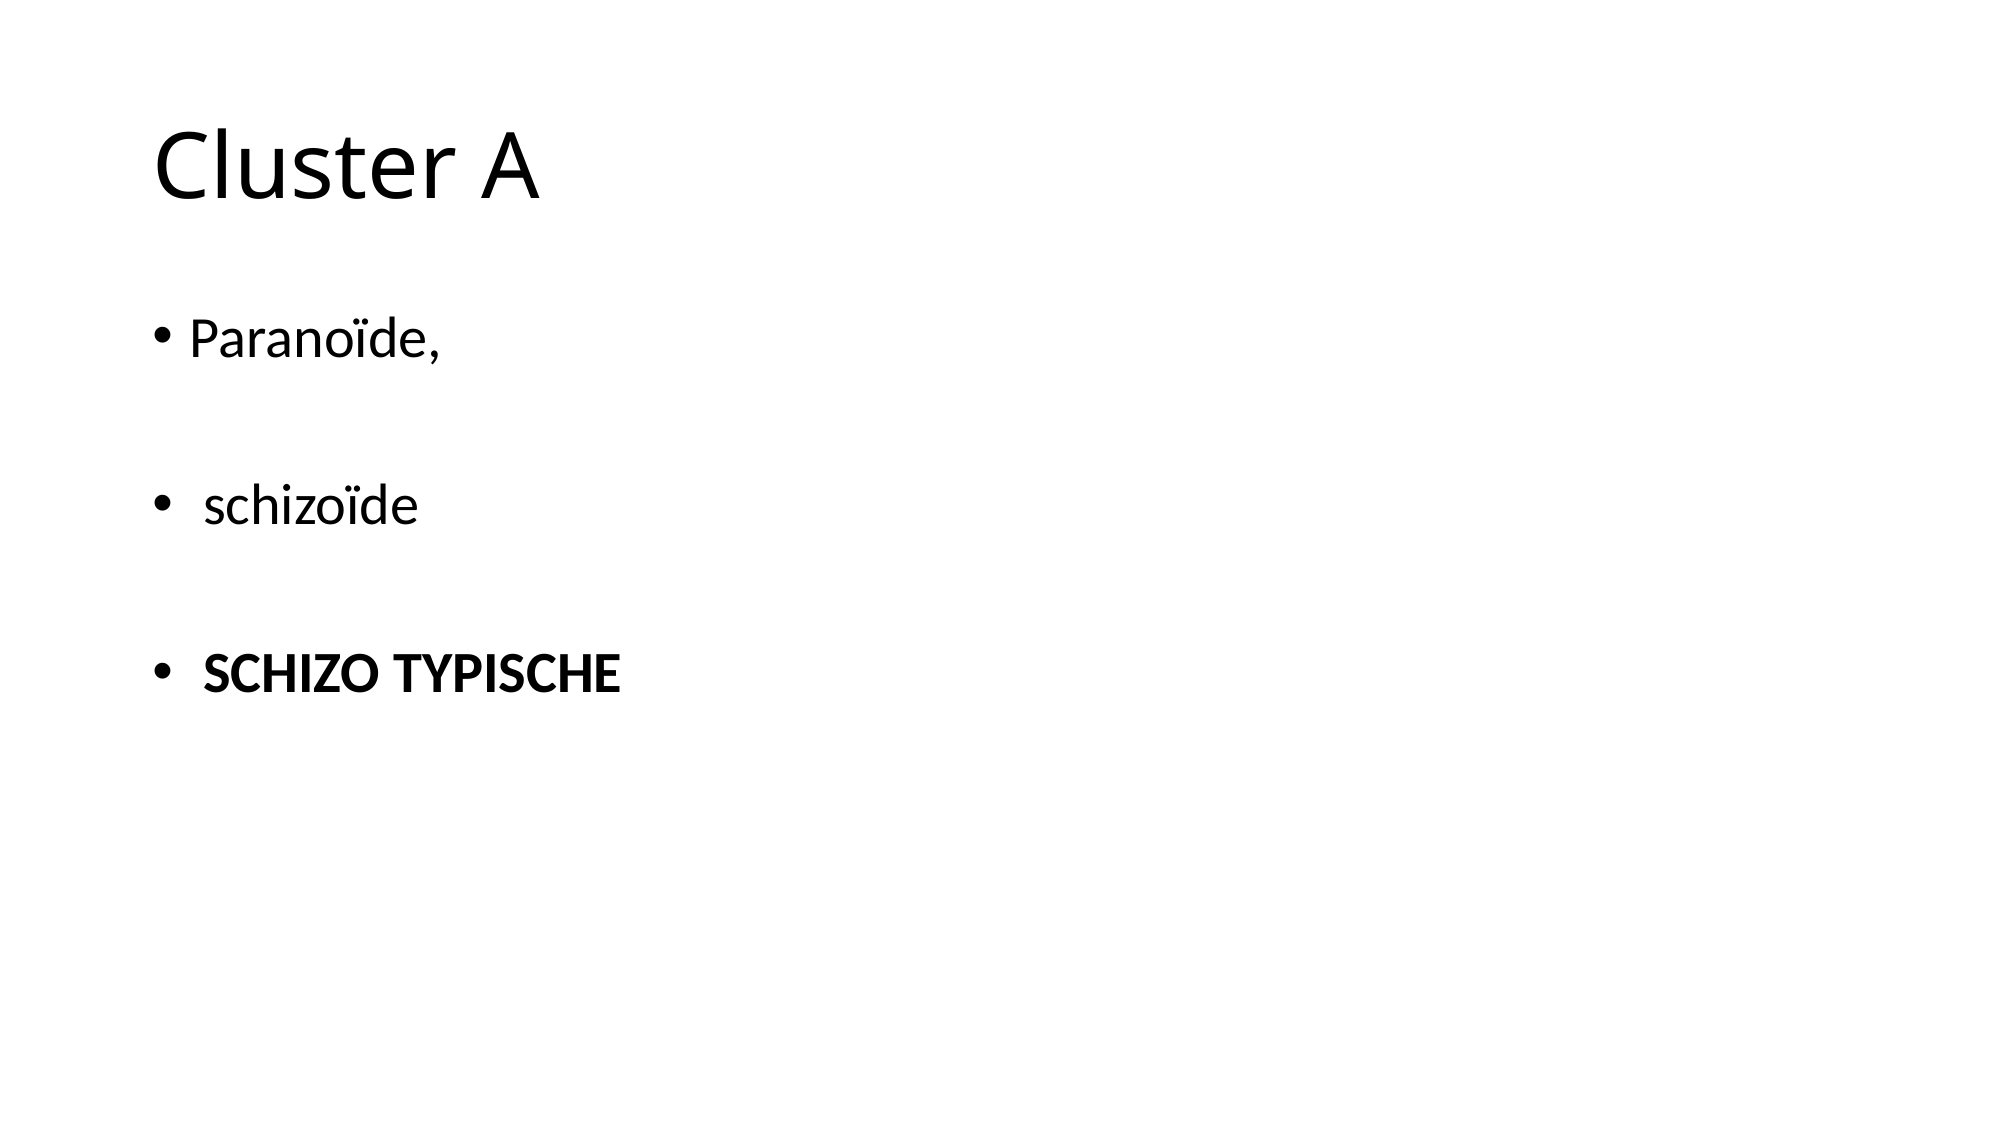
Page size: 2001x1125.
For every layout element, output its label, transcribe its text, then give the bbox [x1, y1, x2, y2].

list Paranoïde, schizoïde Schizo typische [137, 299, 1863, 1014]
title Cluster A [137, 59, 1863, 278]
